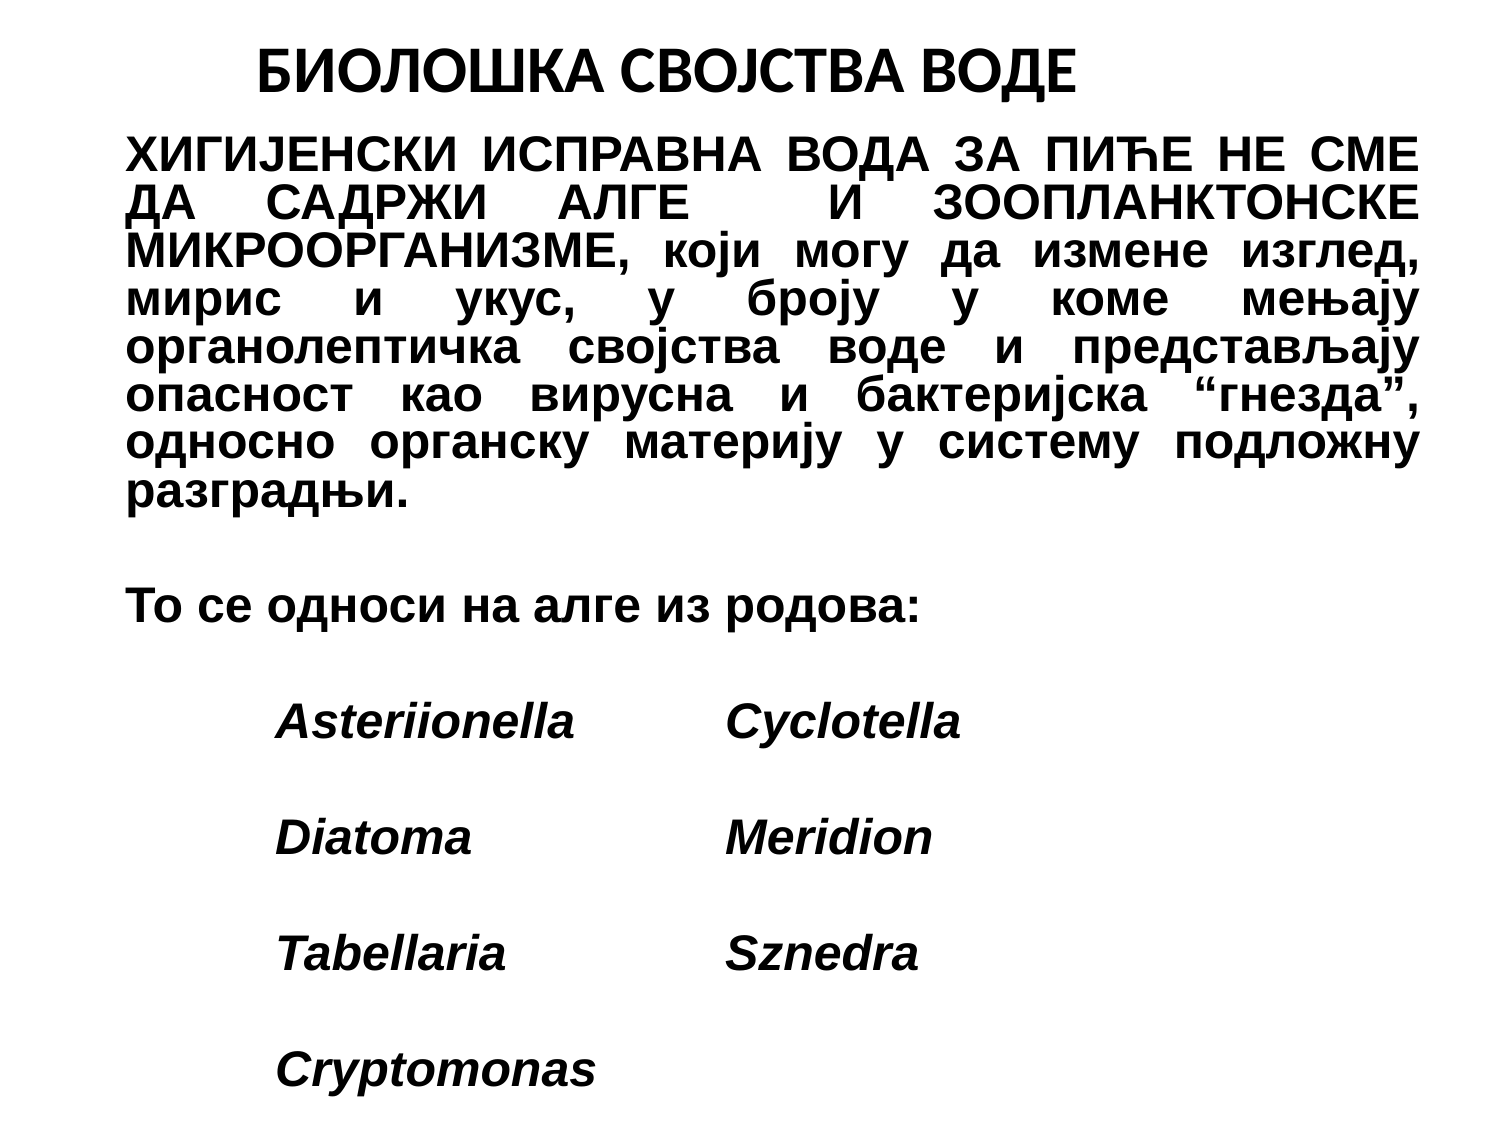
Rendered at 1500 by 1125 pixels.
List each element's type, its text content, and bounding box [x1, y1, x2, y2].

list ХИГИЈЕНСКИ ИСПРАВНА ВОДА ЗА ПИЋЕ НЕ СМЕ ДА САДРЖИ АЛГЕ И ЗООПЛАНКТОНСКЕ МИКРООРГАНИЗМЕ, који могу да измене изглед, мирис и укус, у броју у коме мењају органолептичка својства воде и представљају опасност као вирусна и бактеријска “гнезда”, односно органску материју у систему подложну разградњи. То се односи на алге из родова: Asteriionella Cyclotella Diatoma Meridion Tabellaria Sznedra Cryptomonаs [53, 125, 1436, 801]
title БИОЛОШКА СВОЈСТВА ВОДЕ [29, 0, 1306, 160]
